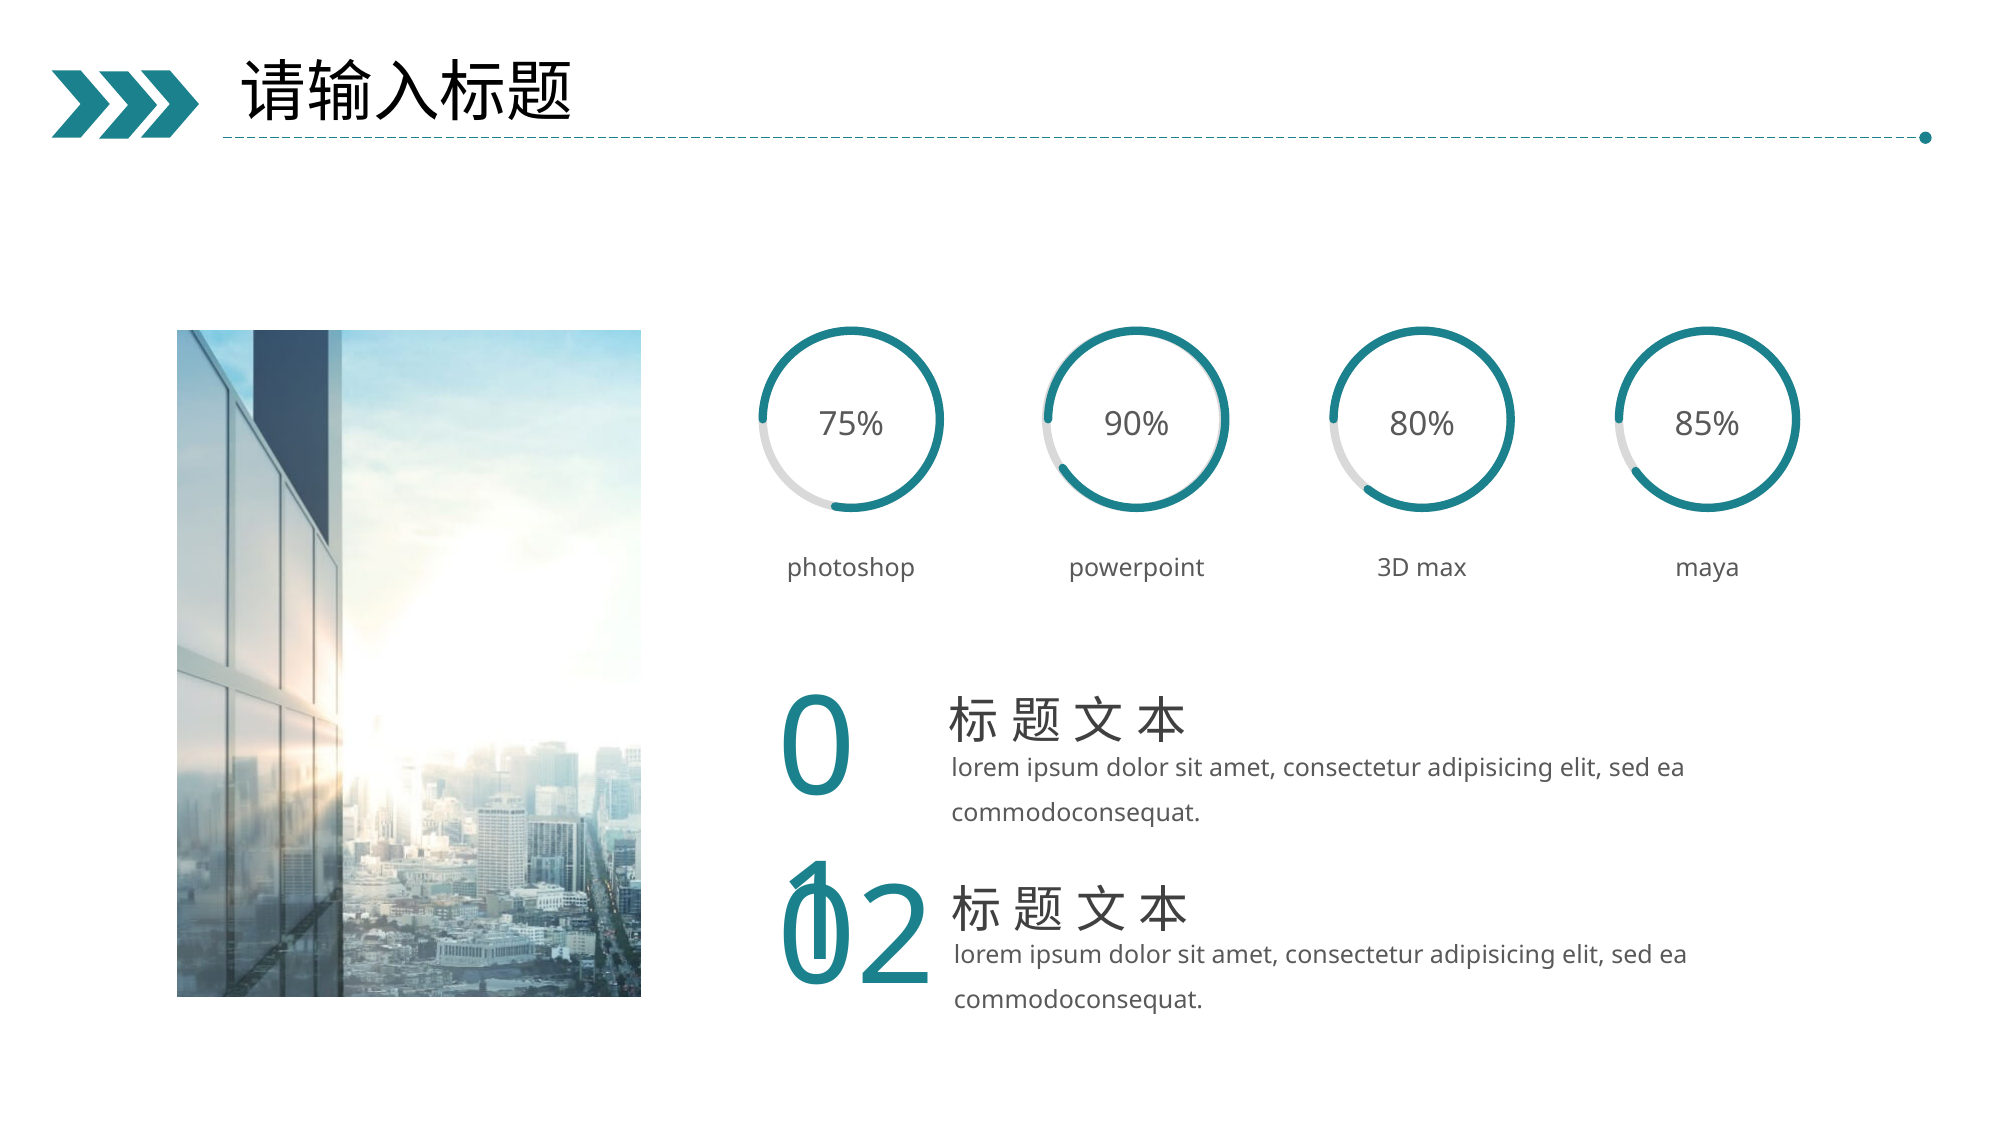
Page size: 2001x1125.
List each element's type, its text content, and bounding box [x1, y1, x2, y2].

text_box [1046, 330, 1226, 590]
text_box 标题文本 [988, 870, 1304, 916]
text_box lorem ipsum dolor sit amet, consectetur adipisicing elit, sed ea commodoconsequat. [936, 729, 1735, 834]
text_box [138, 69, 201, 139]
text_box 01 [762, 649, 935, 838]
text_box 标题文本 [935, 680, 1301, 756]
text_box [1618, 330, 1797, 590]
text_box [49, 69, 112, 139]
text_box 02 [762, 838, 988, 1019]
text_box [96, 70, 159, 140]
picture [177, 330, 641, 997]
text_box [1333, 330, 1511, 590]
text_box lorem ipsum dolor sit amet, consectetur adipisicing elit, sed ea commodoconsequat. [939, 916, 1738, 1021]
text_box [762, 330, 940, 590]
text_box 请输入标题 [225, 41, 589, 137]
